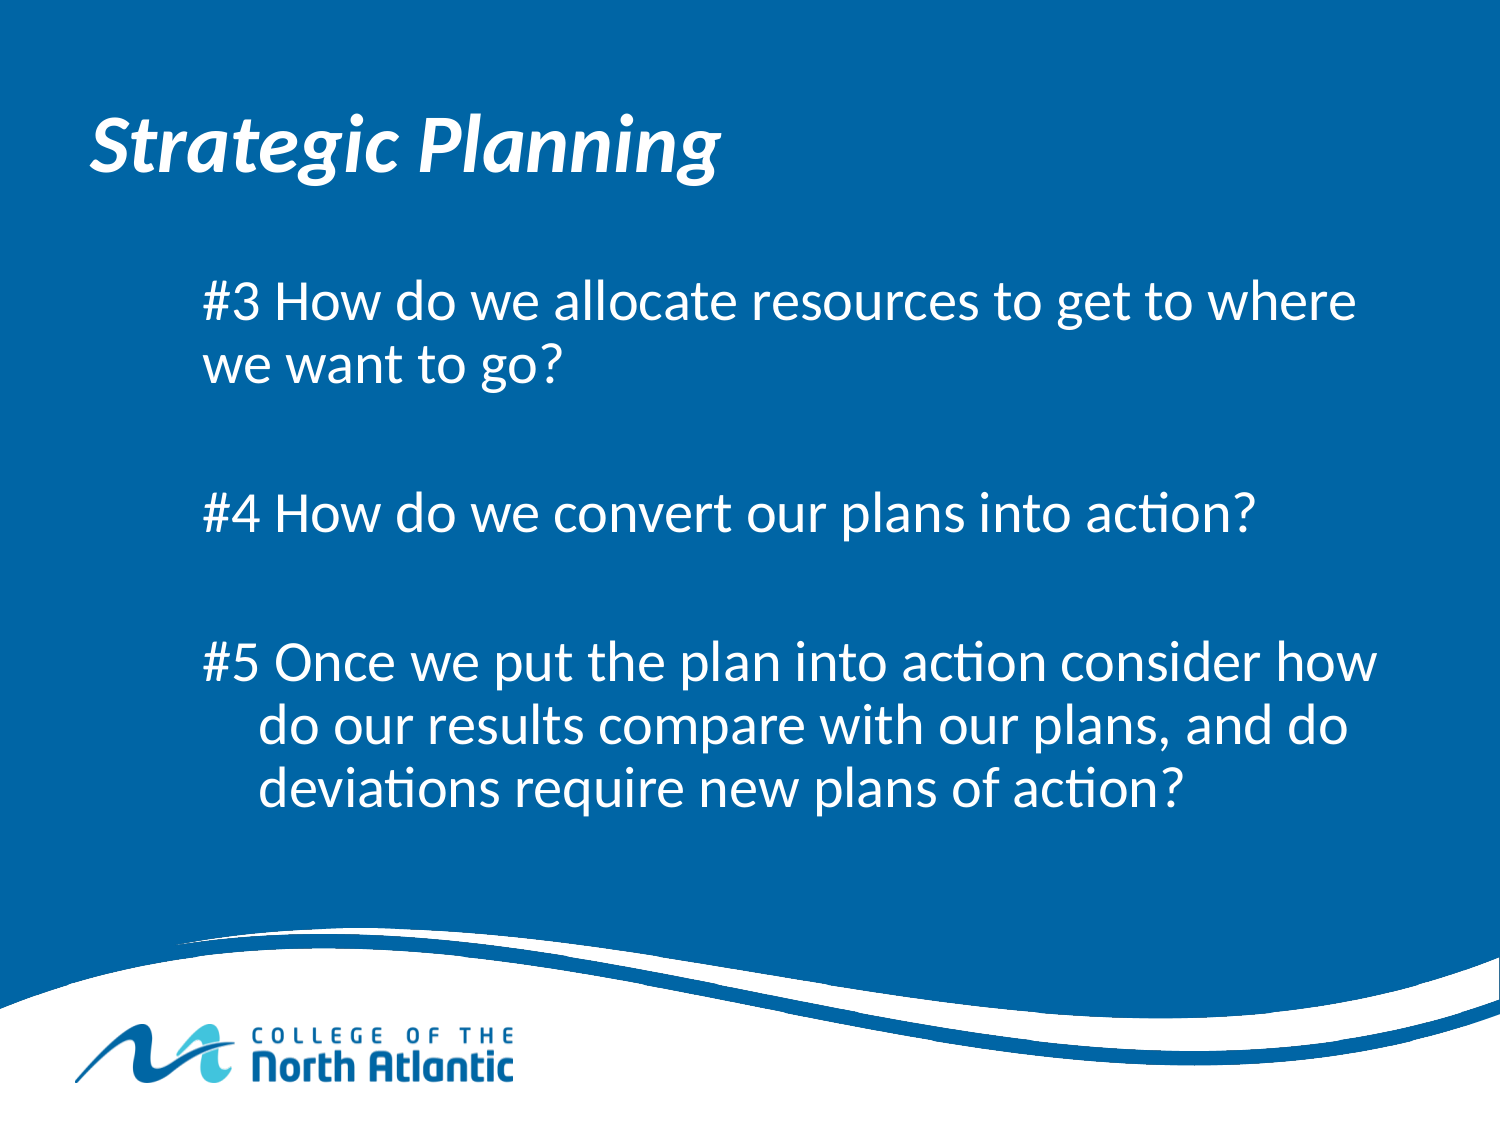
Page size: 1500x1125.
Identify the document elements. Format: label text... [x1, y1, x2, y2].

list #3 How do we allocate resources to get to where we want to go? #4 How do we convert our plans into action? #5 Once we put the plan into action consider how do our results compare with our plans, and do deviations require new plans of action? [187, 262, 1425, 1005]
picture [0, 928, 1500, 1125]
title Strategic Planning [75, 45, 1425, 233]
